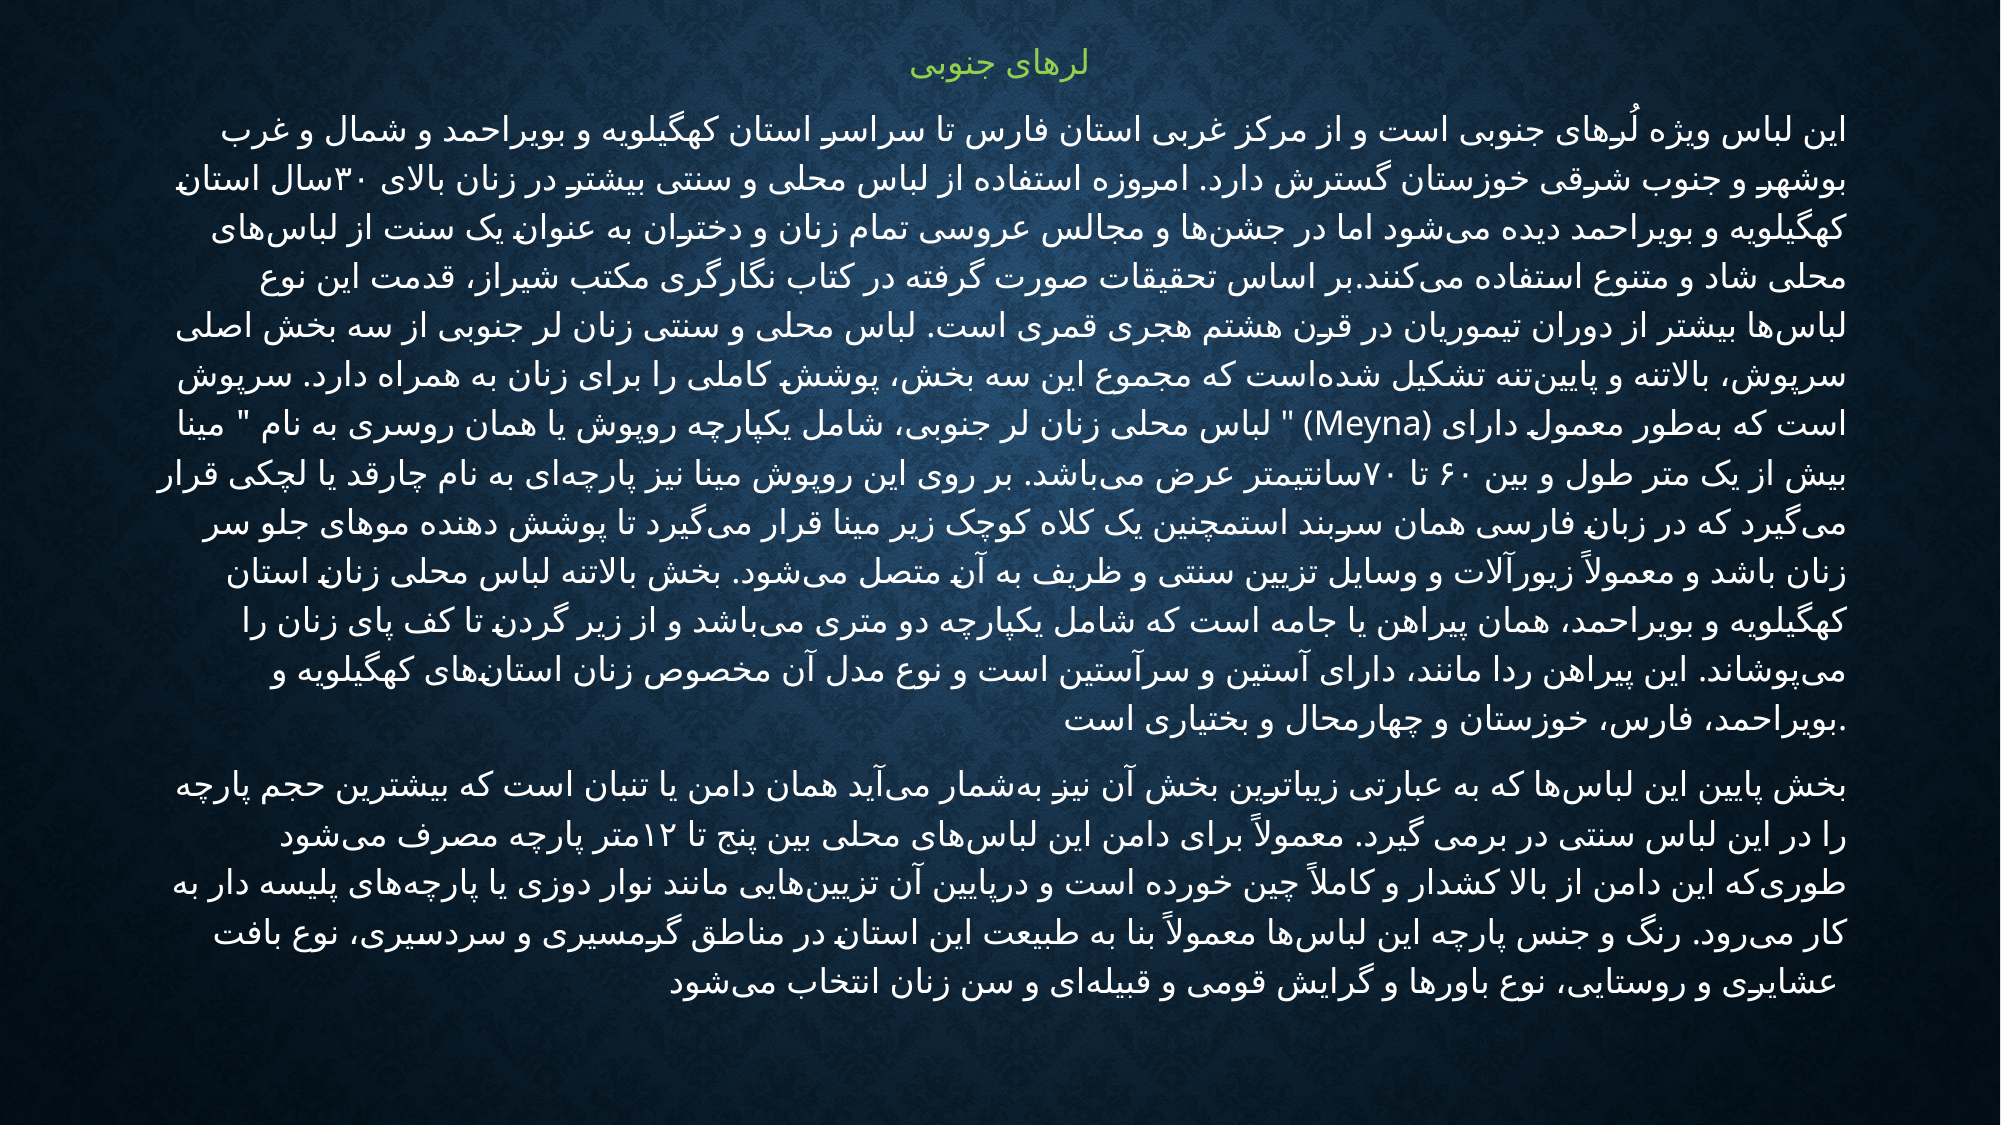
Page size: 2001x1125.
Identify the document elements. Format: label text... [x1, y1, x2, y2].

list لرهای جنوبی این لباس ویژه لُرهای جنوبی است و از مرکز غربی استان فارس تا سراسر استان کهگیلویه و بویراحمد و شمال و غرب بوشهر و جنوب شرقی خوزستان گسترش دارد. امروزه استفاده از لباس محلی و سنتی بیشتر در زنان بالای ۳۰سال استان کهگیلویه و بویراحمد دیده می‌شود اما در جشن‌ها و مجالس عروسی تمام زنان و دختران به عنوان یک سنت از لباس‌های محلی شاد و متنوع استفاده می‌کنند.بر اساس تحقیقات صورت گرفته در کتاب نگارگری مکتب شیراز، قدمت این نوع لباس‌ها بیشتر از دوران تیموریان در قرن هشتم هجری قمری است. لباس محلی و سنتی زنان لر جنوبی از سه بخش اصلی سرپوش، بالاتنه و پایین‌تنه تشکیل شده‌است که مجموع این سه بخش، پوشش کاملی را برای زنان به همراه دارد. سرپوش لباس محلی زنان لر جنوبی، شامل یکپارچه روپوش یا همان روسری به نام " مینا " (Meyna) است که به‌طور معمول دارای بیش از یک متر طول و بین ۶۰ تا ۷۰سانتیمتر عرض می‌باشد. بر روی این روپوش مینا نیز پارچه‌ای به نام چارقد یا لچکی قرار می‌گیرد که در زبان فارسی همان سربند استمچنین یک کلاه کوچک زیر مینا قرار می‌گیرد تا پوشش دهنده موهای جلو سر زنان باشد و معمولاً زیورآلات و وسایل تزیین سنتی و ظریف به آن متصل می‌شود. بخش بالاتنه لباس محلی زنان استان کهگیلویه و بویراحمد، همان پیراهن یا جامه است که شامل یکپارچه دو متری می‌باشد و از زیر گردن تا کف پای زنان را می‌پوشاند. این پیراهن ردا مانند، دارای آستین و سرآستین است و نوع مدل آن مخصوص زنان استان‌های کهگیلویه و بویراحمد، فارس، خوزستان و چهارمحال و بختیاری است. بخش پایین این لباس‌ها که به عبارتی زیباترین بخش آن نیز به‌شمار می‌آید همان دامن یا تنبان است که بیشترین حجم پارچه را در این لباس سنتی در برمی گیرد. معمولاً برای دامن این لباس‌های محلی بین پنج تا ۱۲متر پارچه مصرف می‌شود طوری‌که این دامن از بالا کشدار و کاملاً چین خورده است و درپایین آن تزیین‌هایی مانند نوار دوزی یا پارچه‌های پلیسه دار به کار می‌رود. رنگ و جنس پارچه این لباس‌ها معمولاً بنا به طبیعت این استان در مناطق گرمسیری و سردسیری، نوع بافت عشایری و روستایی، نوع باورها و گرایش قومی و قبیله‌ای و سن زنان انتخاب می‌شود [137, 24, 1863, 1014]
